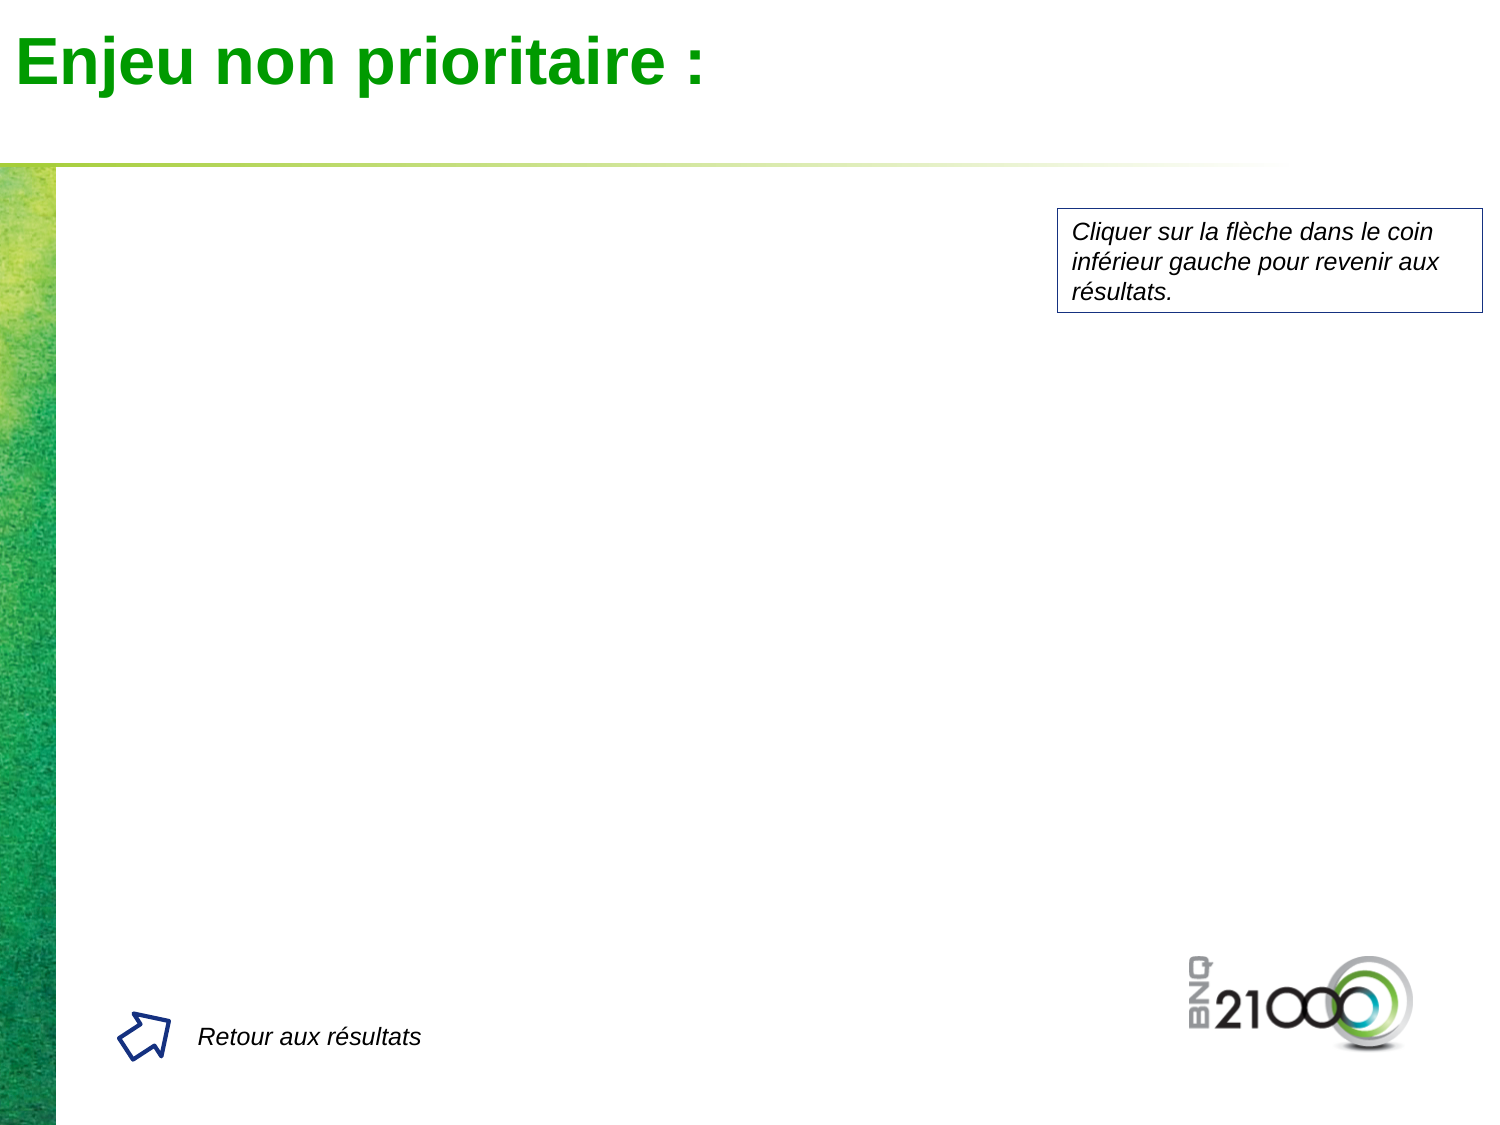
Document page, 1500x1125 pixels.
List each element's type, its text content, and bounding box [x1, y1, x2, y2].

text_box Cliquer sur la flèche dans le coin inférieur gauche pour revenir aux résultats. [1057, 208, 1483, 313]
picture [1184, 955, 1418, 1055]
text_box Retour aux résultats [183, 1013, 467, 1058]
title Enjeu non prioritaire : [0, 18, 1500, 151]
picture [0, 163, 1500, 1125]
text_box [117, 1011, 171, 1062]
